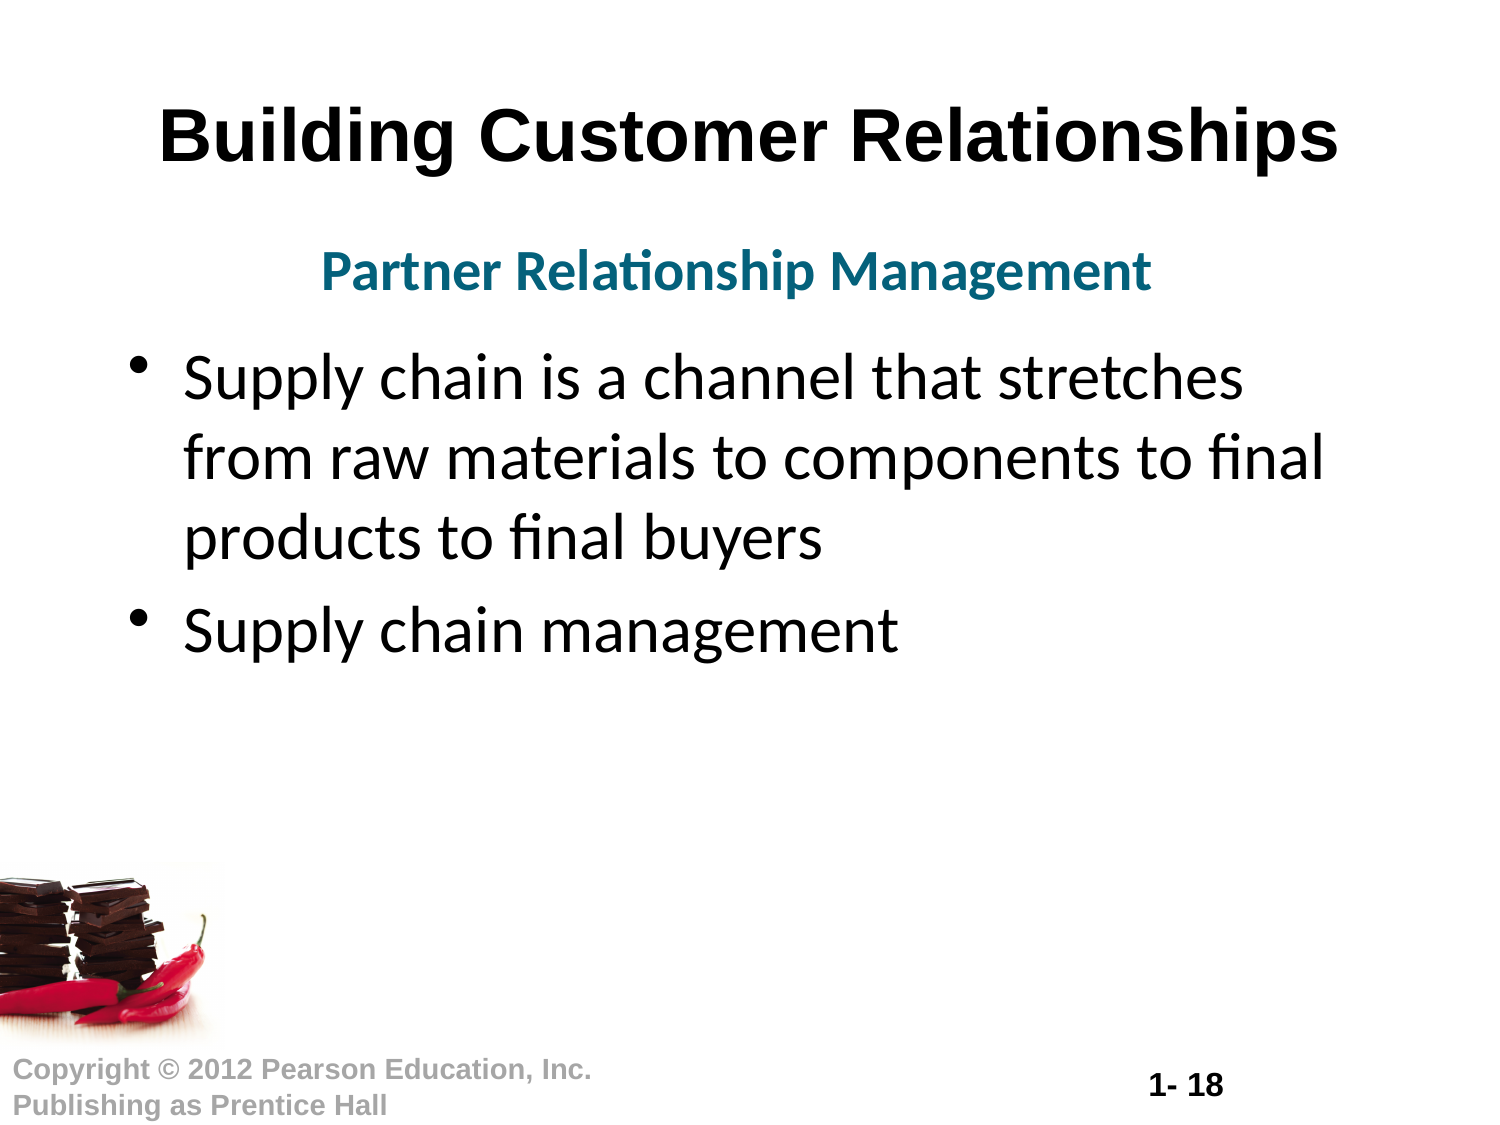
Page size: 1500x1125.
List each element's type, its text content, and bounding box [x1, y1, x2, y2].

title Building Customer Relationships [112, 37, 1388, 226]
picture [0, 862, 225, 1050]
list Partner Relationship Management [149, 224, 1326, 288]
list Supply chain is a channel that stretches from raw materials to components to final products to final buyers Supply chain management [112, 324, 1388, 1001]
